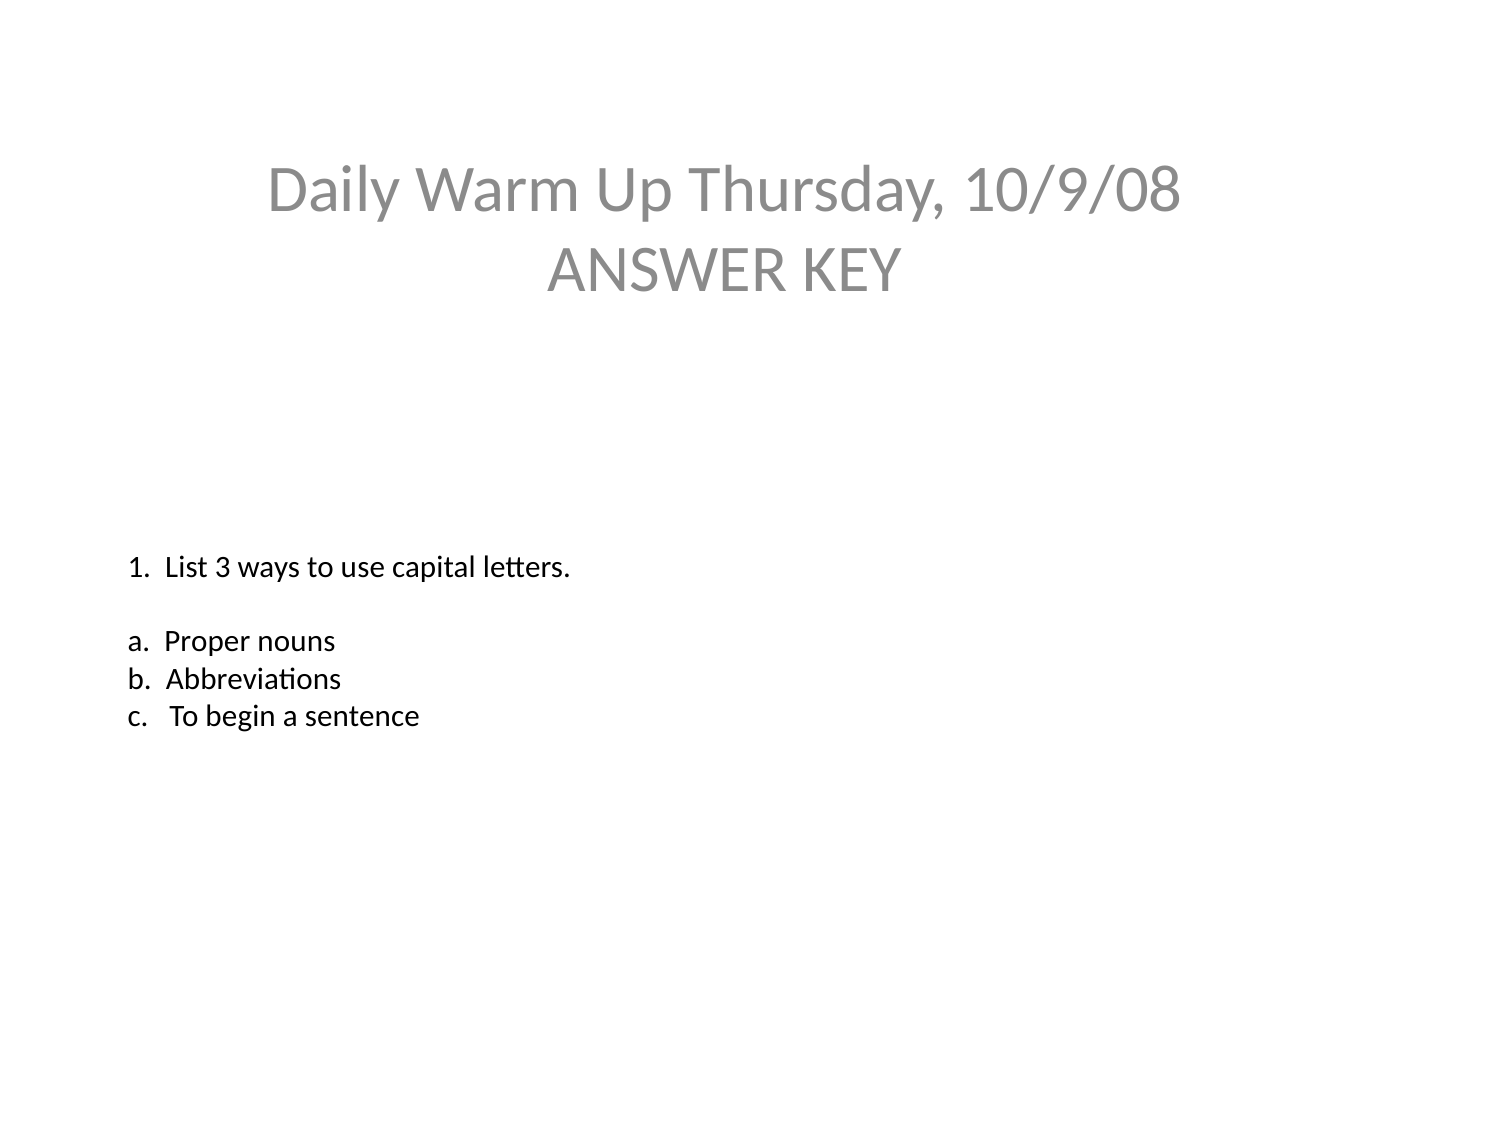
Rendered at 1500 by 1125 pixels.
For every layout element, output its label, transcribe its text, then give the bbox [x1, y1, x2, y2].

subtitle Daily Warm Up Thursday, 10/9/08 ANSWER KEY [200, 137, 1250, 425]
title 1. List 3 ways to use capital letters. a. Proper nouns b. Abbreviations c. To begin a sentence [112, 537, 1388, 779]
